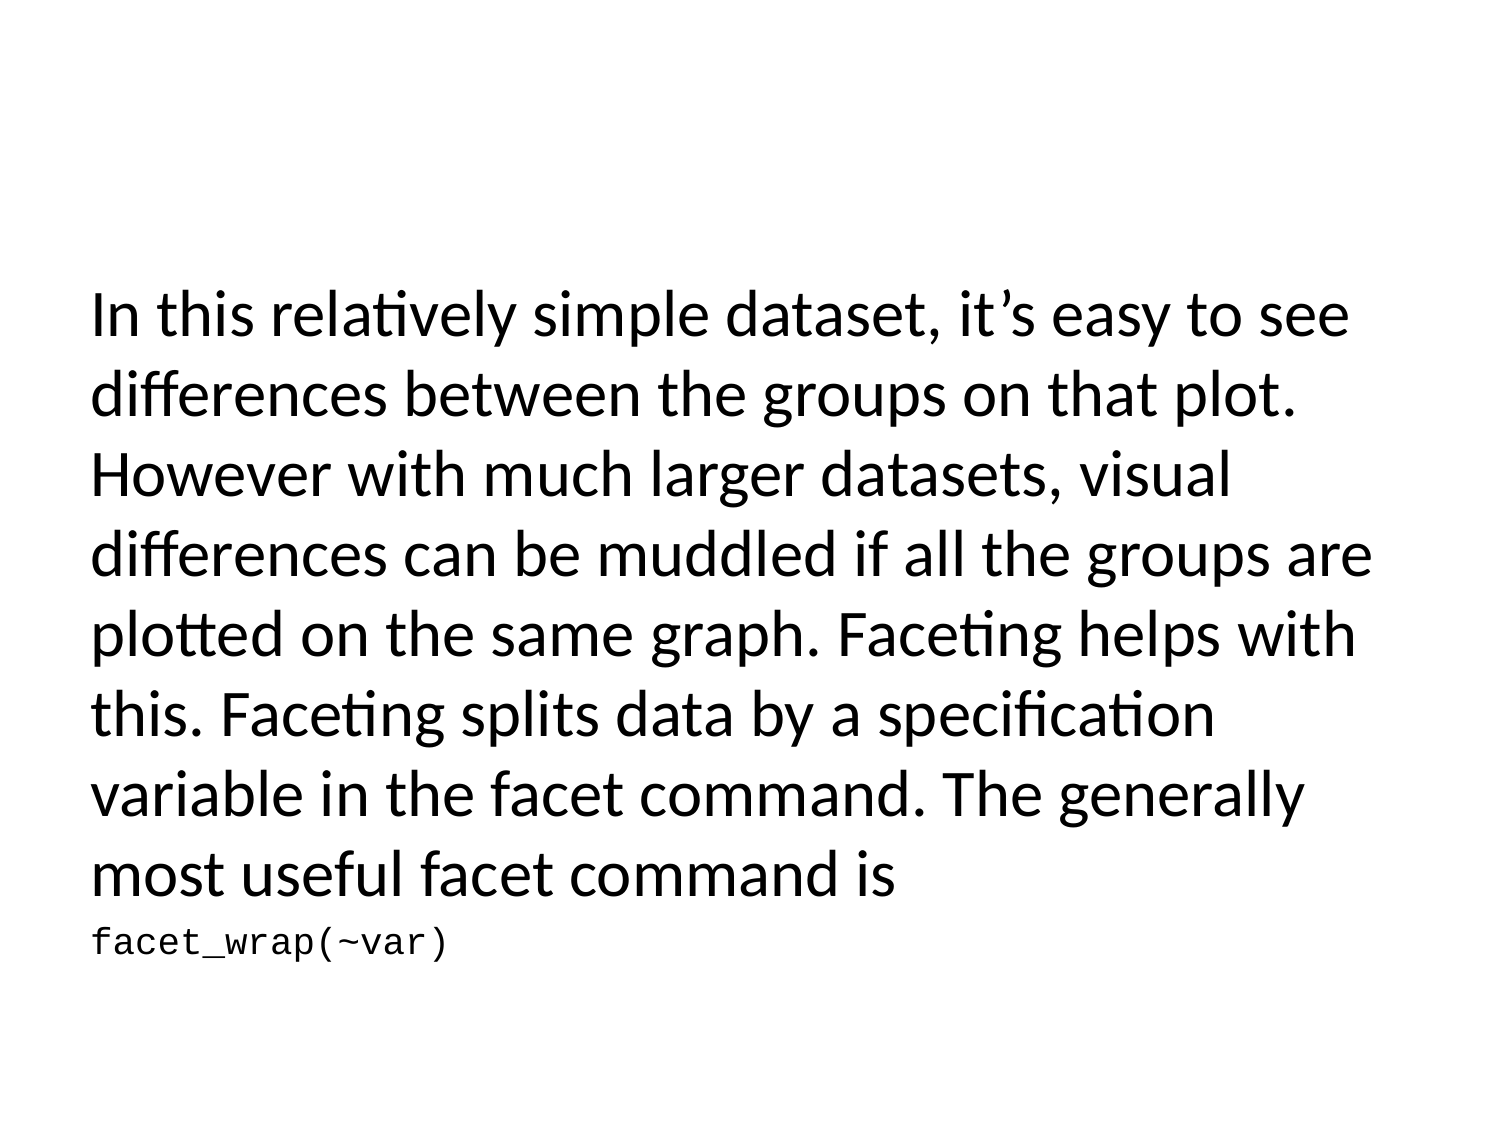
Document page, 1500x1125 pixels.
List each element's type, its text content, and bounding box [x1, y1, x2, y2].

list In this relatively simple dataset, it’s easy to see differences between the groups on that plot. However with much larger datasets, visual differences can be muddled if all the groups are plotted on the same graph. Faceting helps with this. Faceting splits data by a specification variable in the facet command. The generally most useful facet command is facet_wrap(~var) [75, 262, 1425, 1005]
